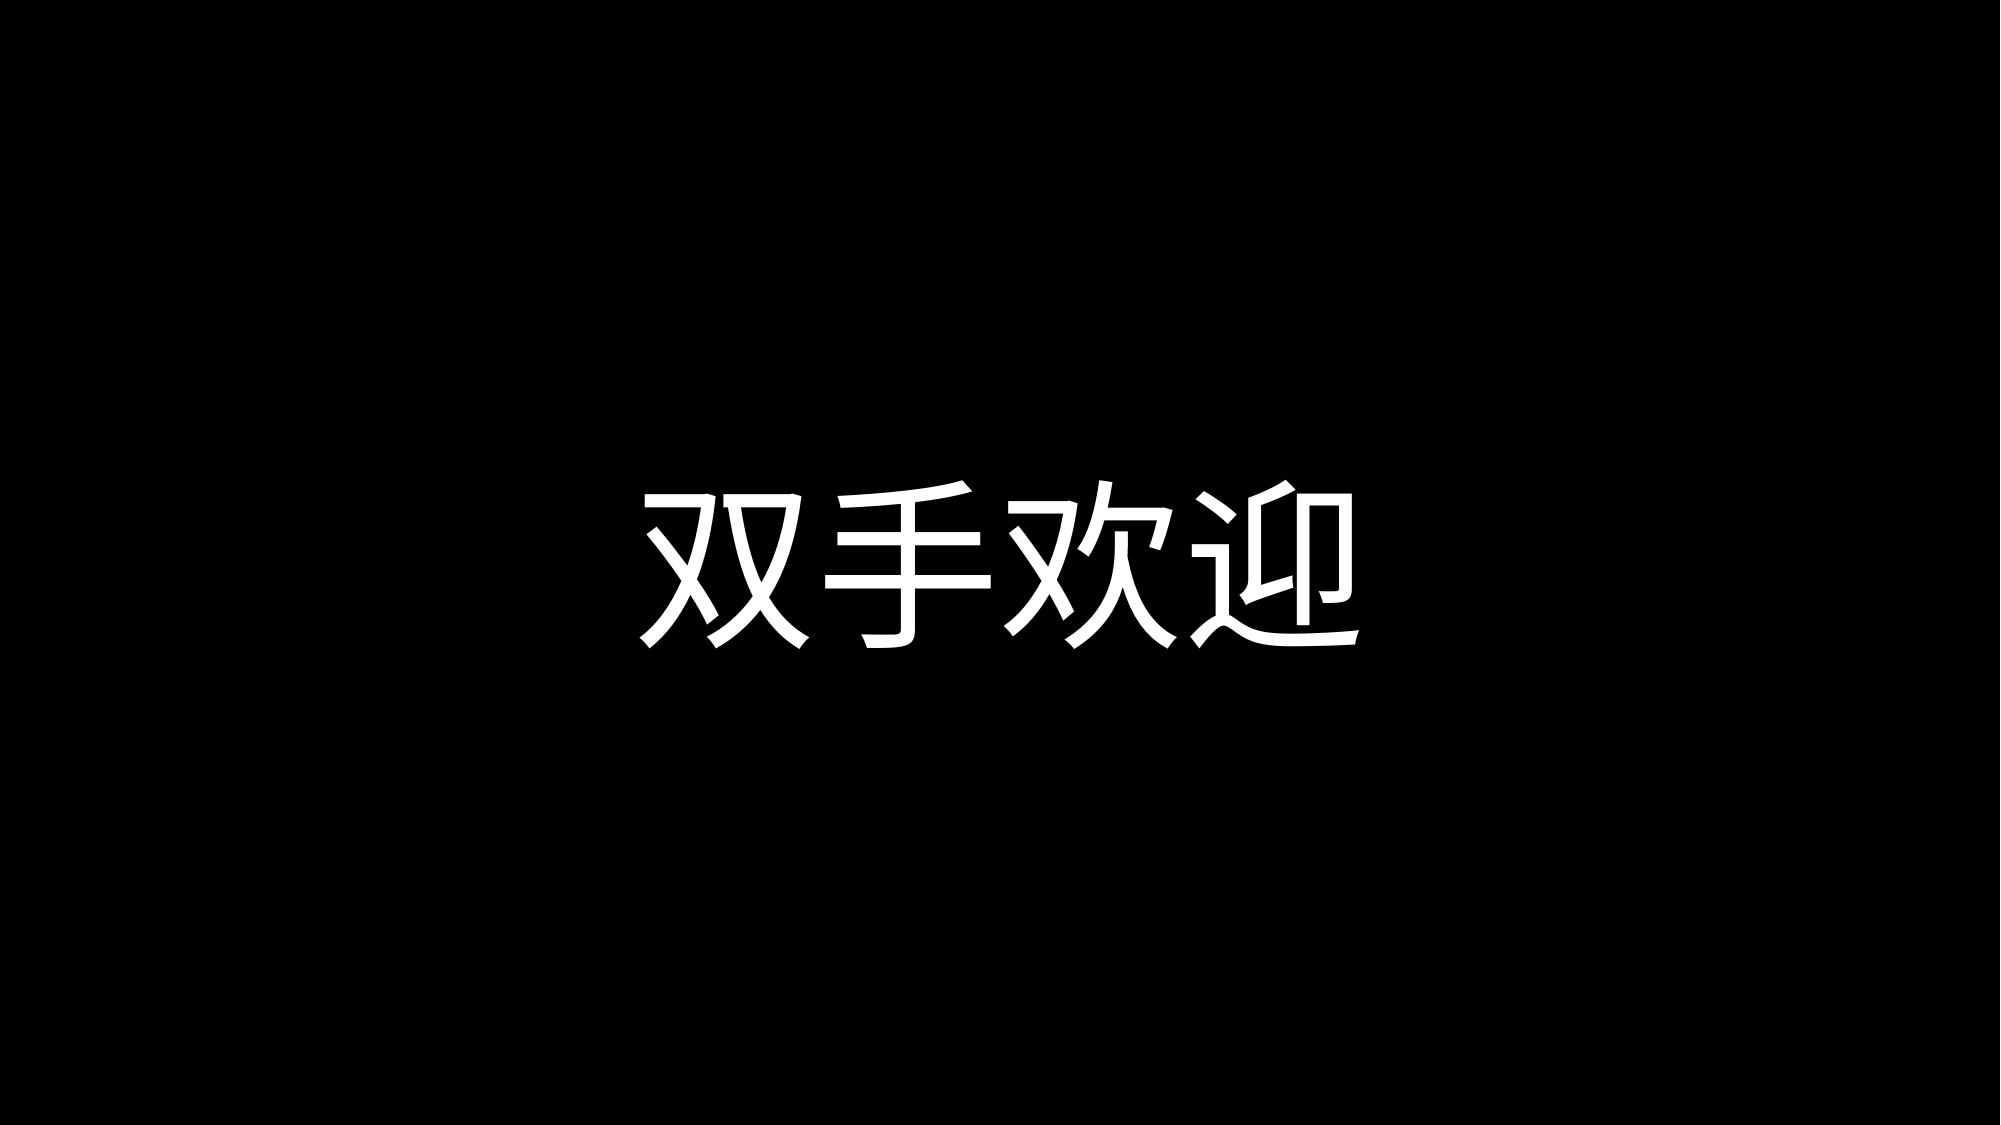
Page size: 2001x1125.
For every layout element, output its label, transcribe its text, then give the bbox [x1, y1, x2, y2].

text_box 双手欢迎 [584, 443, 1416, 679]
